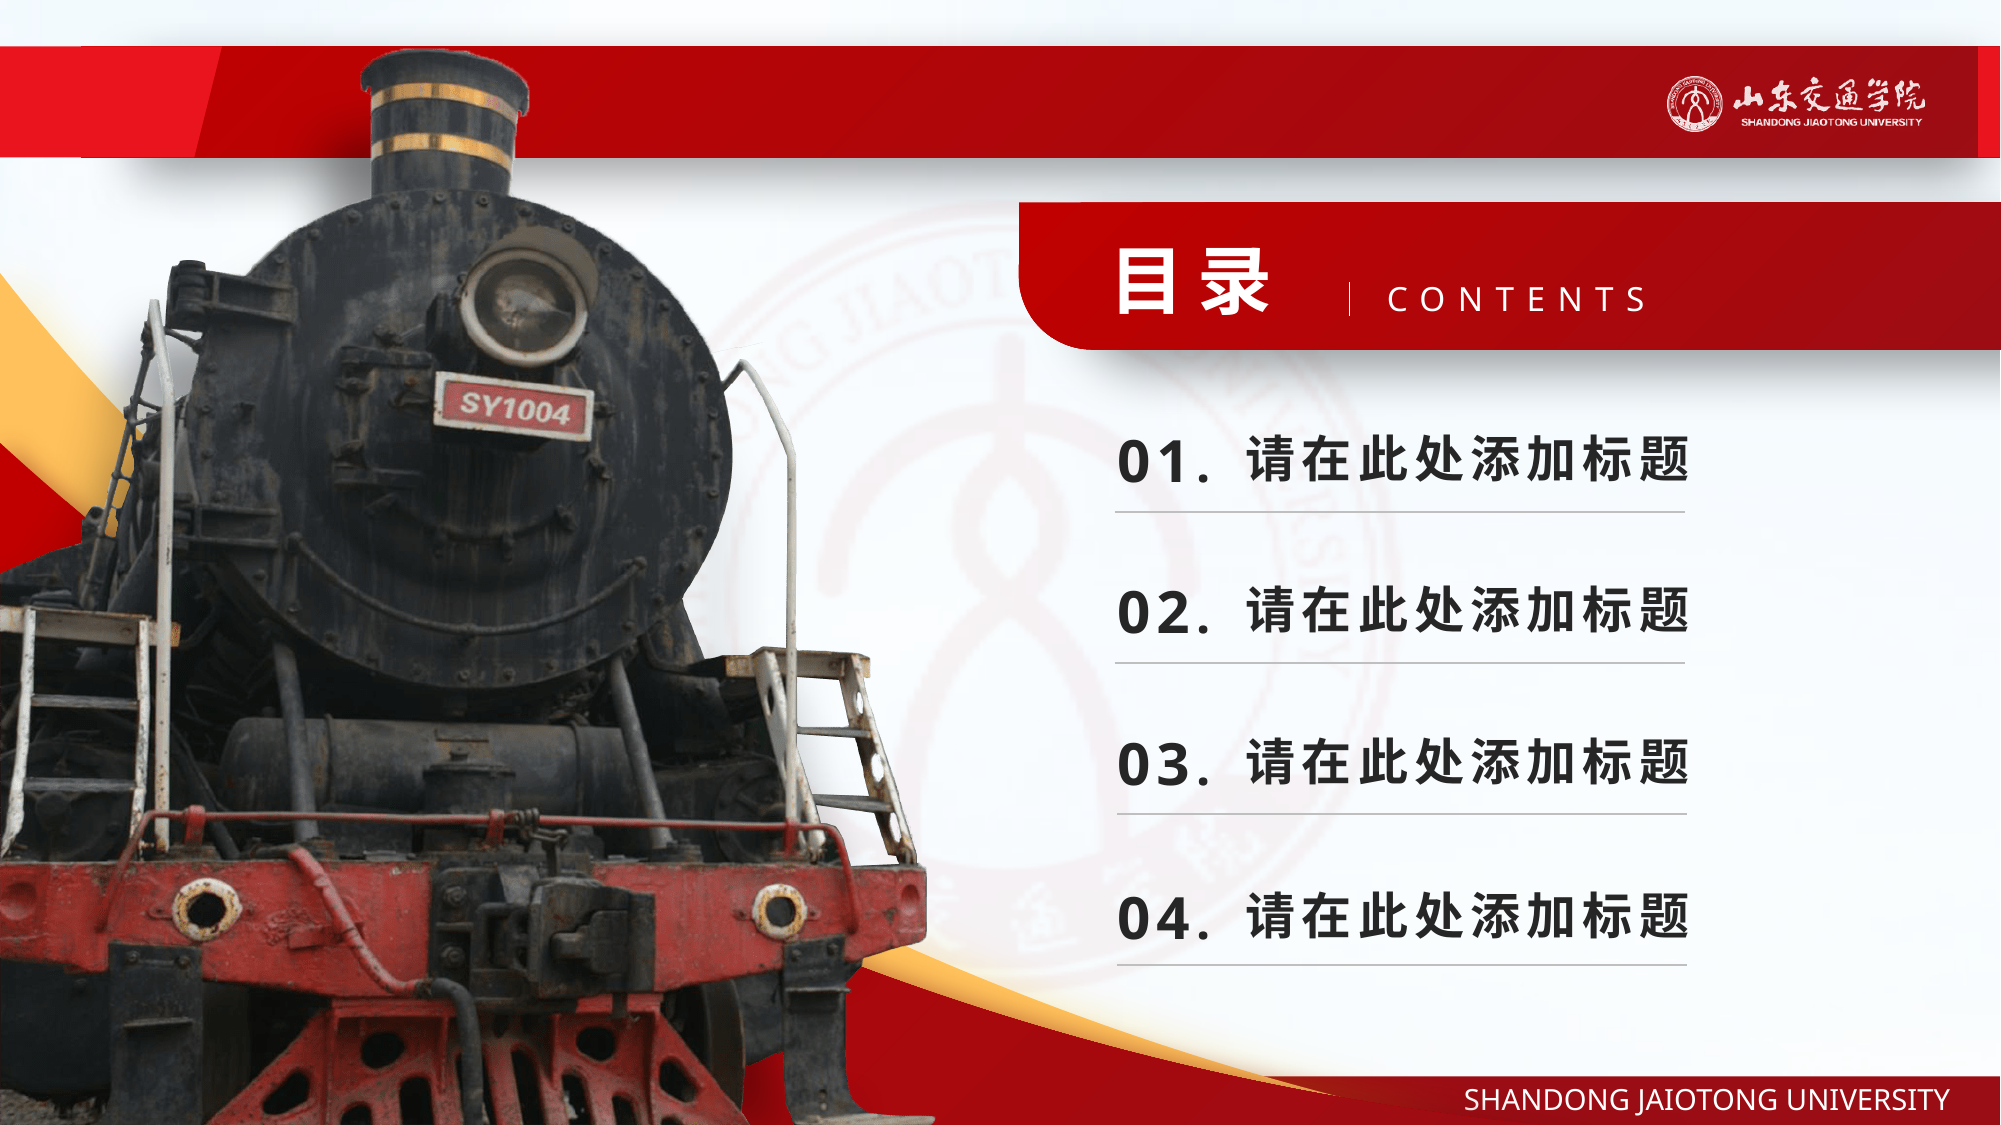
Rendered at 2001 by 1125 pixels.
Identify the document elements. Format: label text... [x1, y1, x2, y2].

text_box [1109, 575, 1695, 647]
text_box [1109, 880, 1695, 952]
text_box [1109, 423, 1695, 495]
text_box [936, 958, 1160, 1043]
text_box [1017, 201, 2000, 351]
text_box 目录 [1109, 233, 1323, 324]
text_box [936, 992, 1550, 1125]
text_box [1109, 727, 1695, 799]
picture [1653, 48, 1938, 158]
picture [0, 48, 936, 1125]
text_box CONTENTS [1386, 278, 1646, 319]
